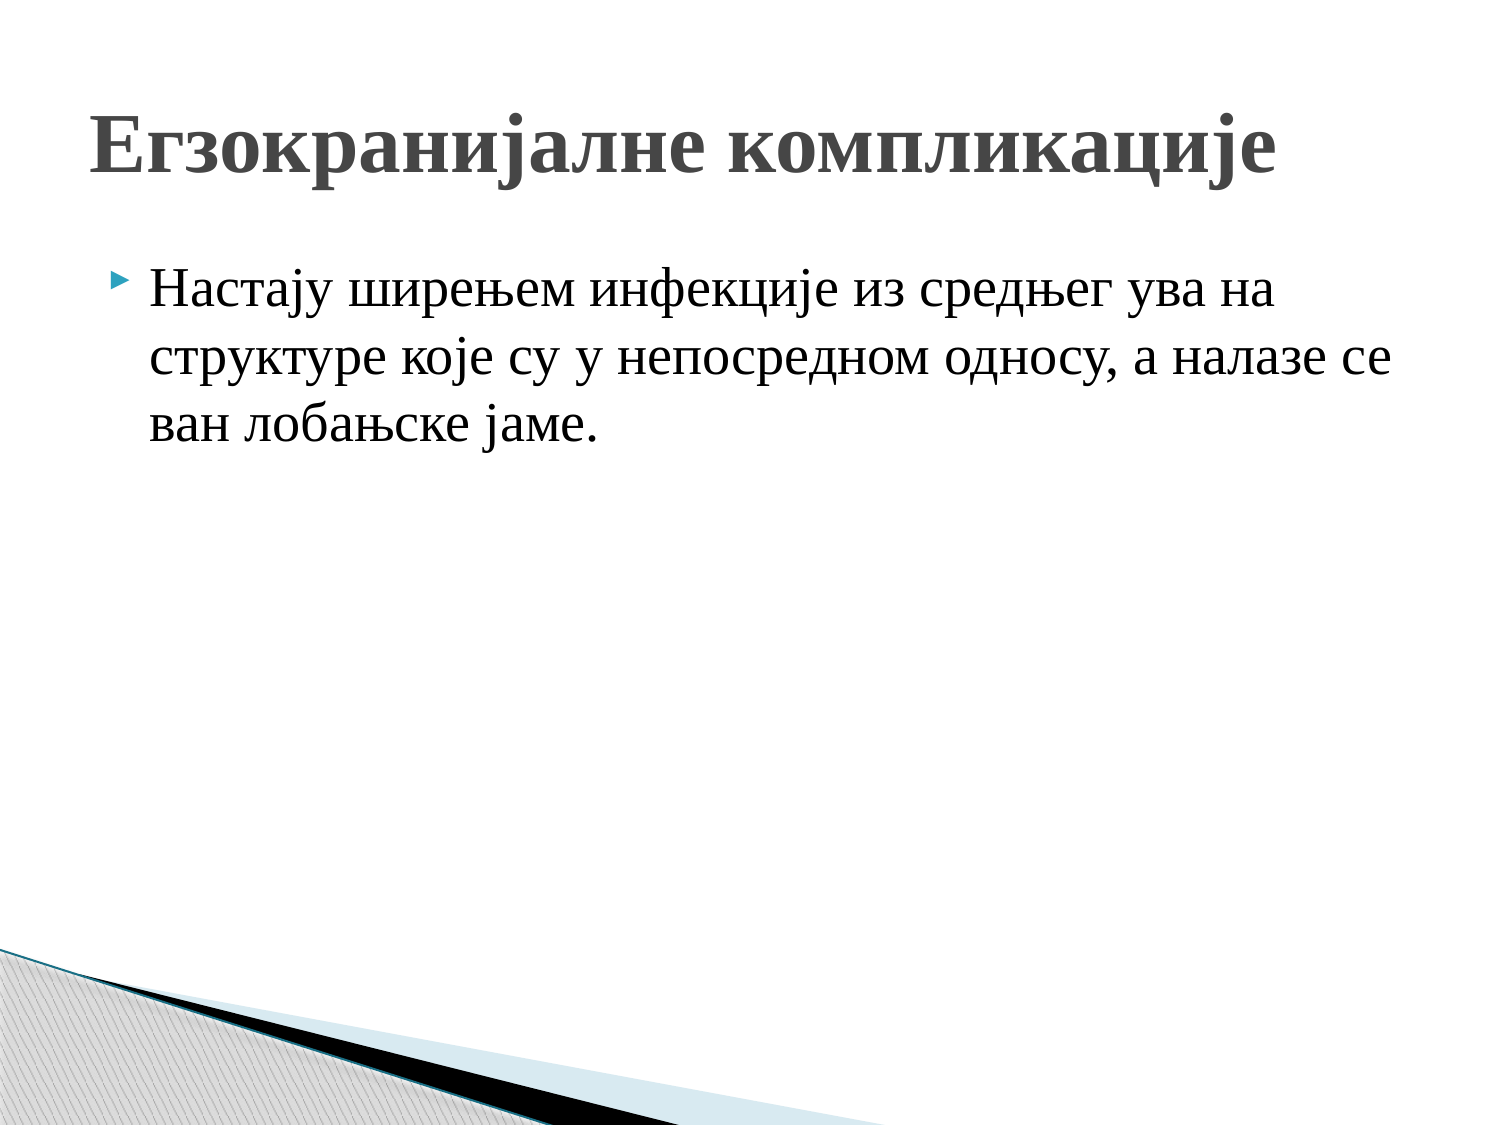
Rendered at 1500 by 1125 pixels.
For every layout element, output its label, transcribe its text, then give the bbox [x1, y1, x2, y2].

title Егзокранијалне компликације [75, 45, 1425, 233]
list Настају ширењем инфекције из средњег ува на структуре које су у непосредном односу, а налазе се ван лобањске јаме. [75, 243, 1425, 986]
